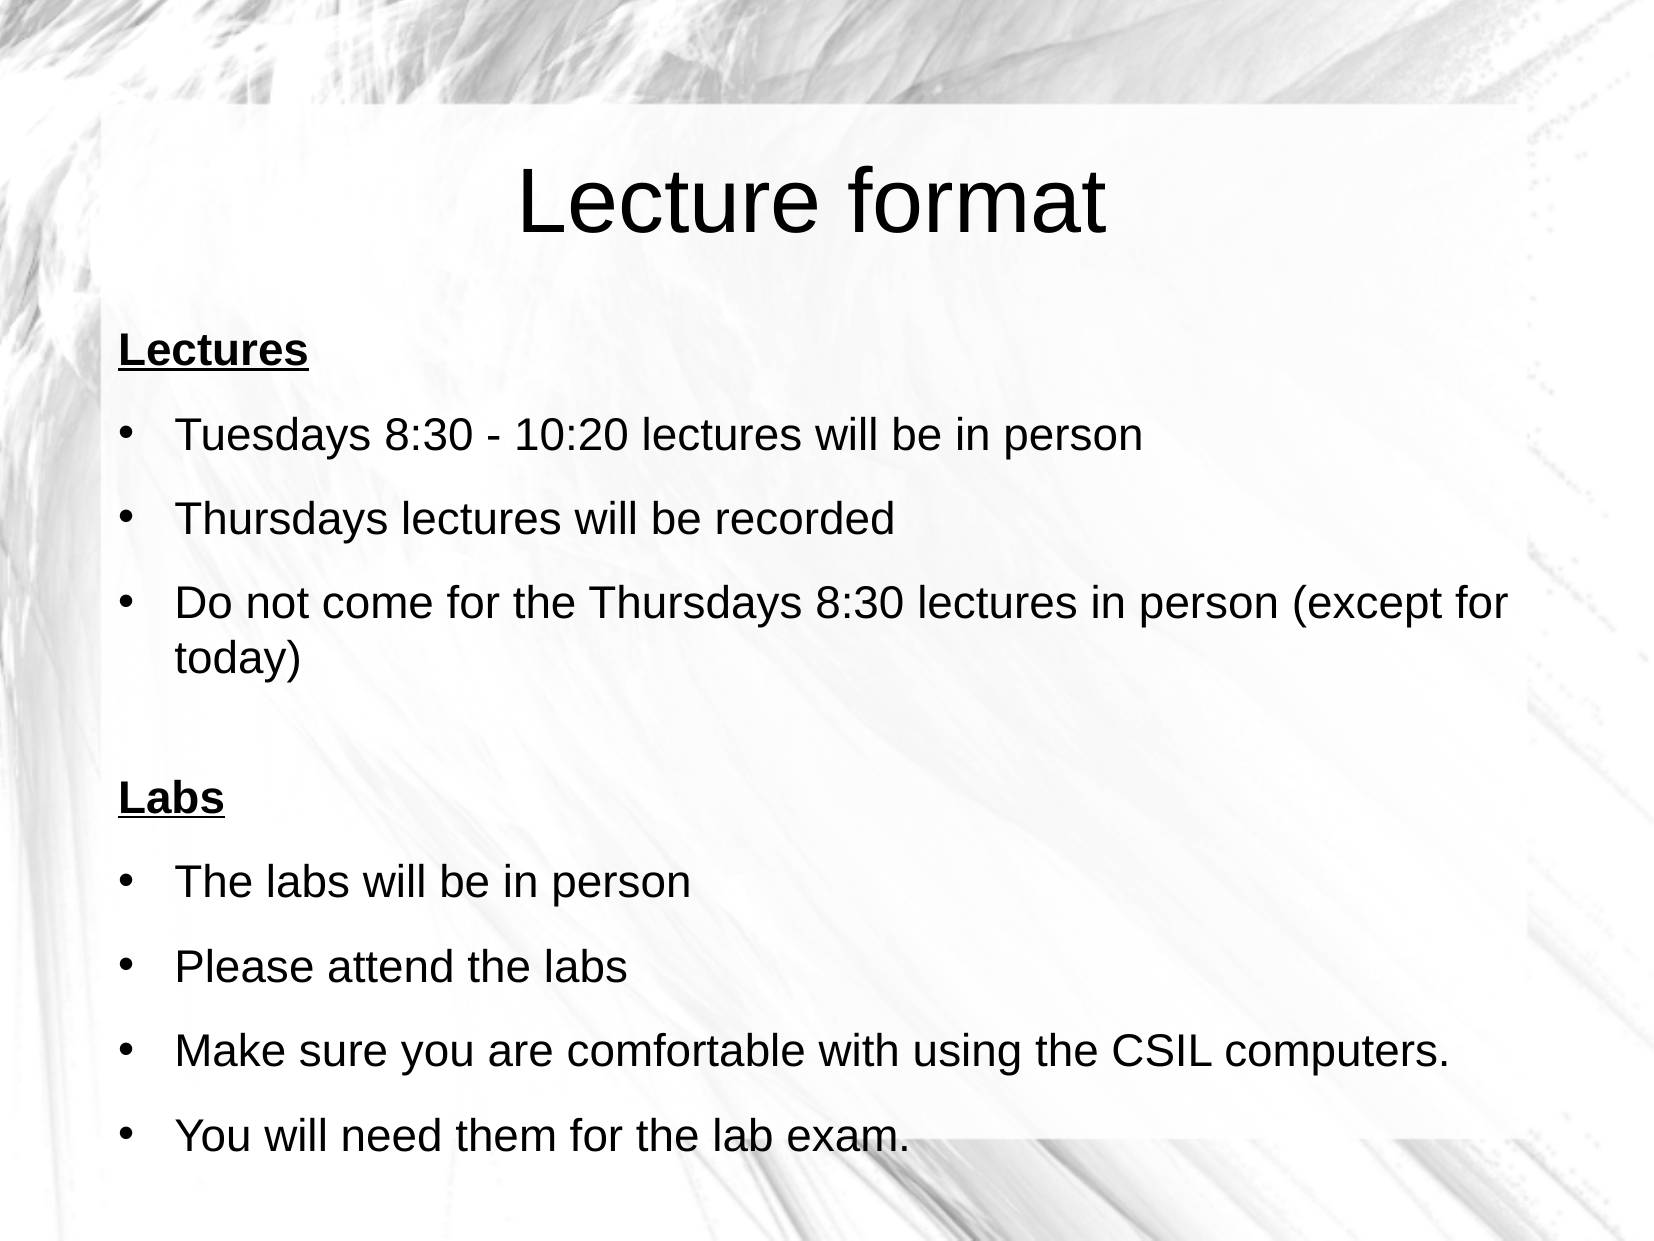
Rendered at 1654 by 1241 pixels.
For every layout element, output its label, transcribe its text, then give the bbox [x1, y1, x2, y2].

picture [0, 0, 1654, 1241]
list Lectures Tuesdays 8:30 - 10:20 lectures will be in person Thursdays lectures will be recorded Do not come for the Thursdays 8:30 lectures in person (except for today) Labs The labs will be in person Please attend the labs Make sure you are comfortable with using the CSIL computers. You will need them for the lab exam. [118, 319, 1571, 1149]
title Lecture format [118, 112, 1506, 281]
